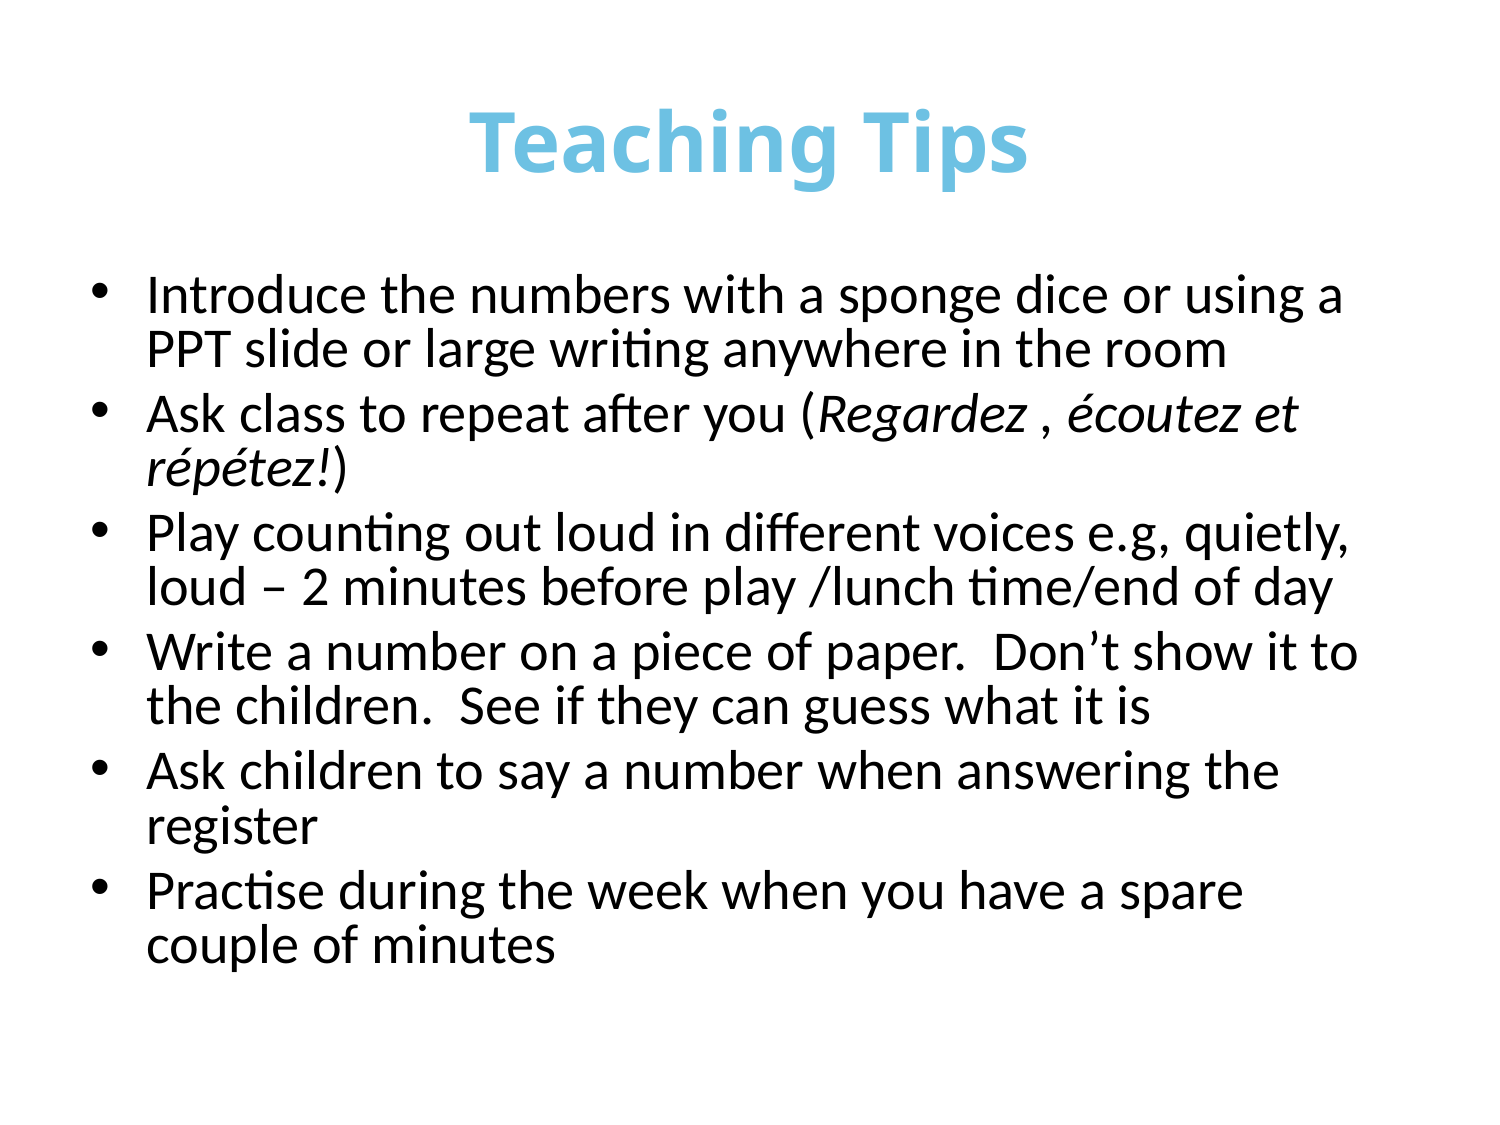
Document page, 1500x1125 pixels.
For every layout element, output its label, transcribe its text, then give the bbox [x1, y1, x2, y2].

list Introduce the numbers with a sponge dice or using a PPT slide or large writing anywhere in the room Ask class to repeat after you (Regardez , écoutez et répétez!) Play counting out loud in different voices e.g, quietly, loud – 2 minutes before play /lunch time/end of day Write a number on a piece of paper. Don’t show it to the children. See if they can guess what it is Ask children to say a number when answering the register Practise during the week when you have a spare couple of minutes [74, 262, 1426, 1006]
title Teaching Tips [74, 44, 1426, 233]
